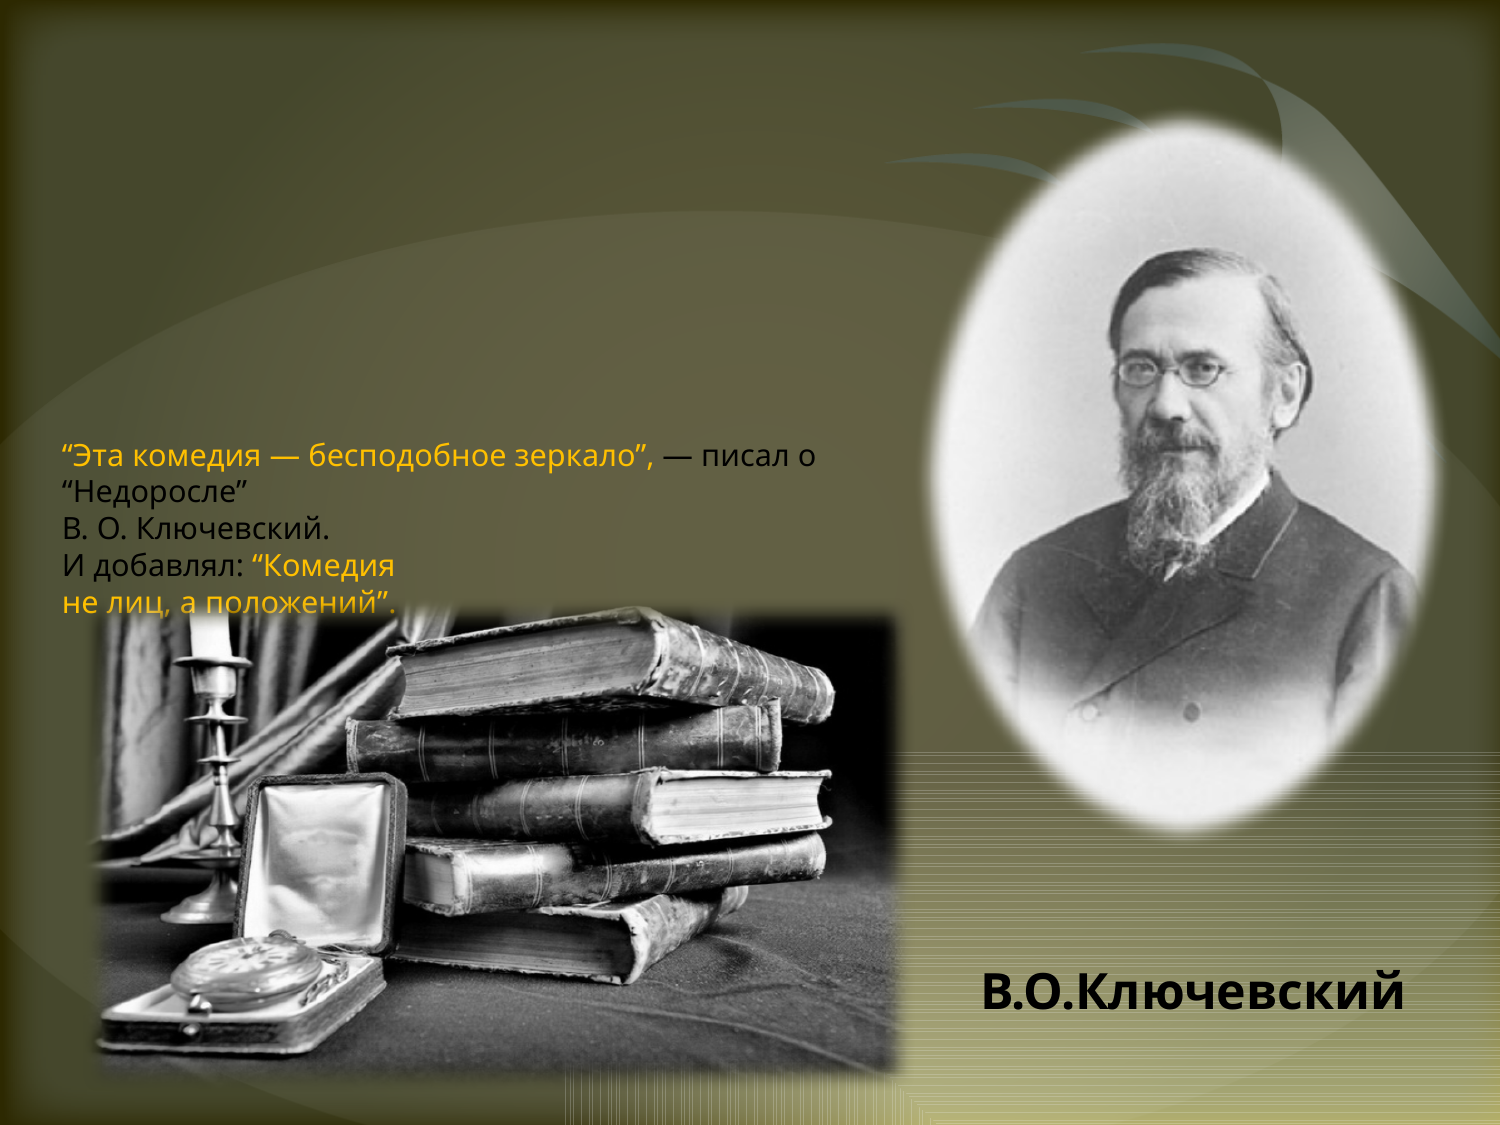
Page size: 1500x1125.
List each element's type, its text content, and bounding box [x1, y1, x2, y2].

title “Эта комедия — бесподобное зеркало”, — писал о “Недоросле” В. О. Ключевский. И добавлял: “Комедия не лиц, а положений”. [46, 421, 913, 718]
picture [0, 0, 1500, 1125]
text_box В.О.Ключевский [965, 952, 1422, 1027]
